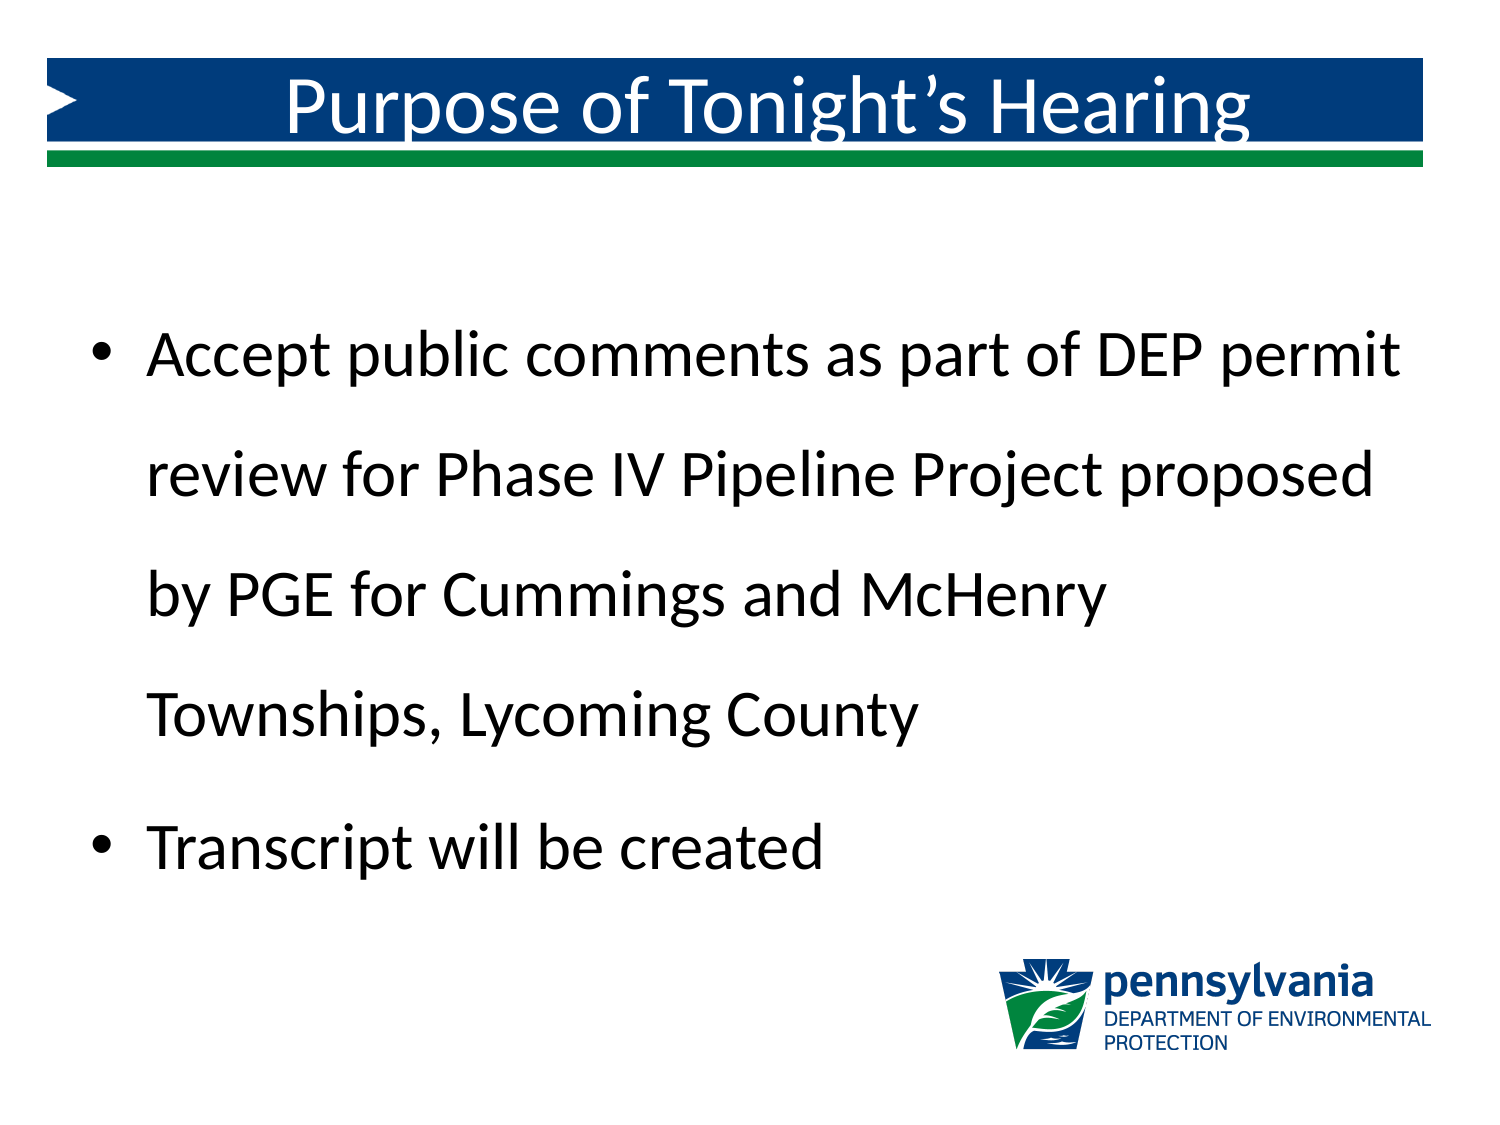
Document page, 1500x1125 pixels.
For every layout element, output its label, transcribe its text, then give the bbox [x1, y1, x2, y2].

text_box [47, 58, 1423, 167]
picture [999, 958, 1431, 1051]
list Accept public comments as part of DEP permit review for Phase IV Pipeline Project proposed by PGE for Cummings and McHenry Townships, Lycoming County Transcript will be created [75, 262, 1425, 1005]
